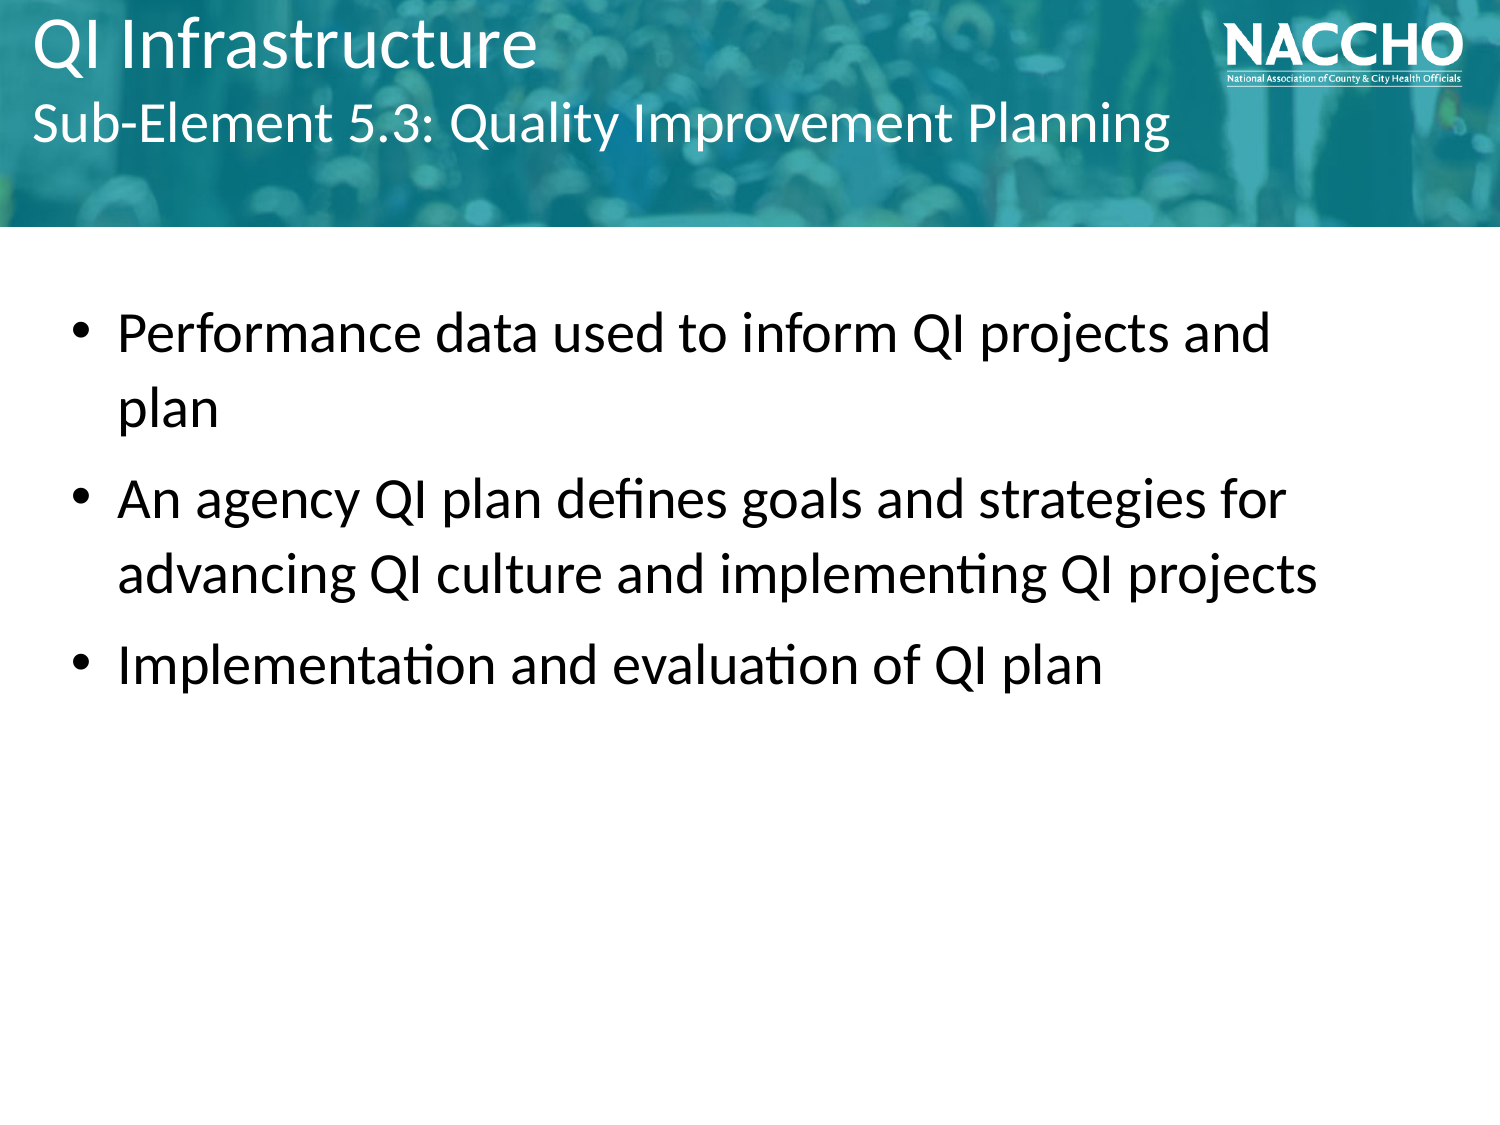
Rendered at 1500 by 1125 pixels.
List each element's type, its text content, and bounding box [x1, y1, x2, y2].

picture [0, 0, 1500, 227]
text_box Performance data used to inform QI projects and plan An agency QI plan defines goals and strategies for advancing QI culture and implementing QI projects Implementation and evaluation of QI plan [56, 281, 1400, 1125]
